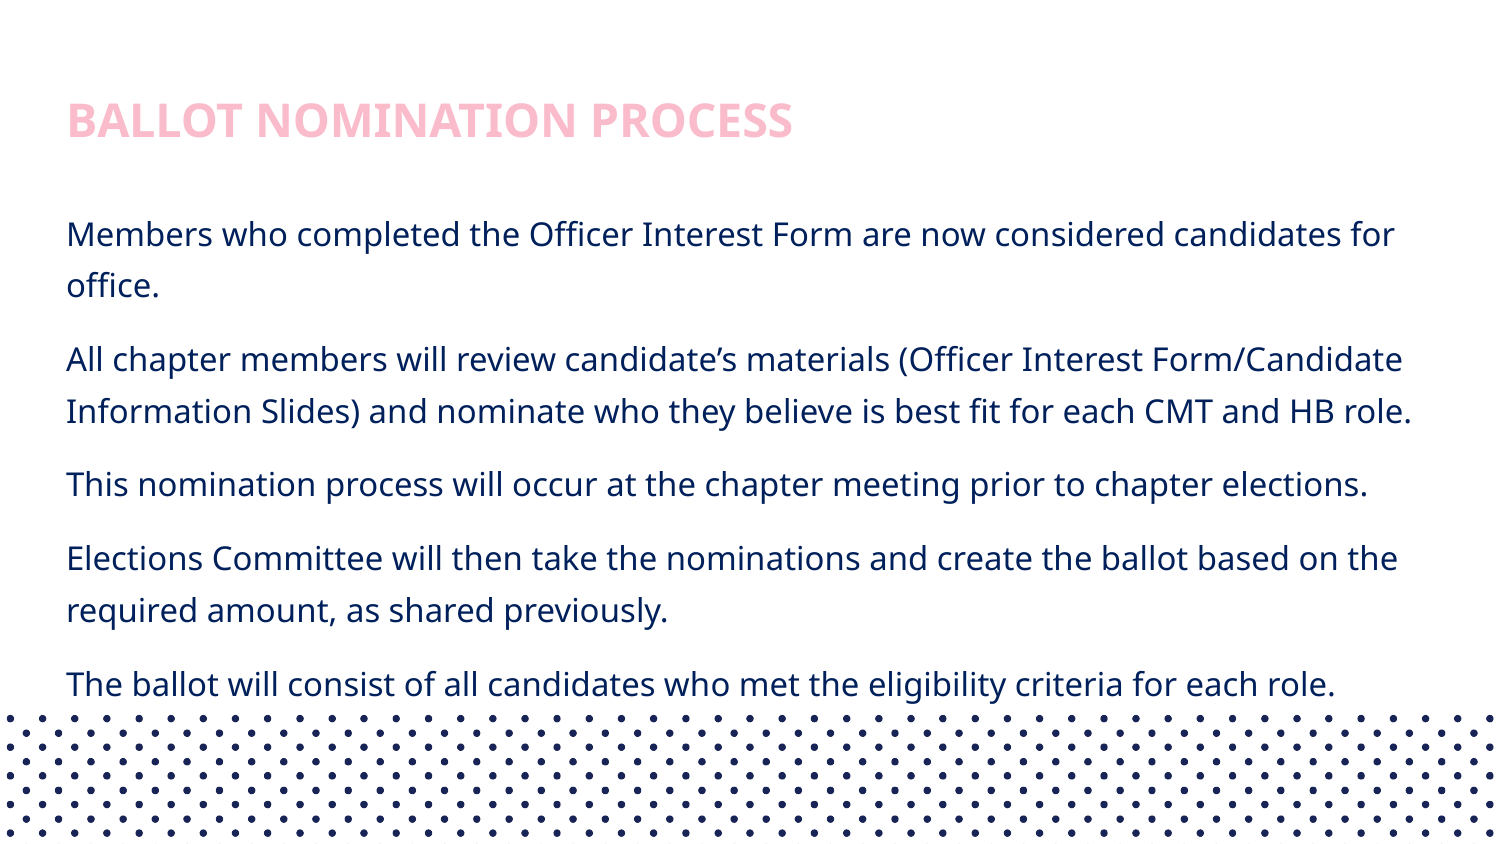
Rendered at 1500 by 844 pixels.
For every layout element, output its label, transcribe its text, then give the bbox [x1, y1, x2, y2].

picture [0, 711, 1500, 844]
list Members who completed the Officer Interest Form are now considered candidates for office. All chapter members will review candidate’s materials (Officer Interest Form/Candidate Information Slides) and nominate who they believe is best fit for each CMT and HB role. This nomination process will occur at the chapter meeting prior to chapter elections. Elections Committee will then take the nominations and create the ballot based on the required amount, as shared previously. The ballot will consist of all candidates who met the eligibility criteria for each role. [51, 189, 1449, 750]
title BALLOT NOMINATION PROCESS [51, 72, 1449, 167]
